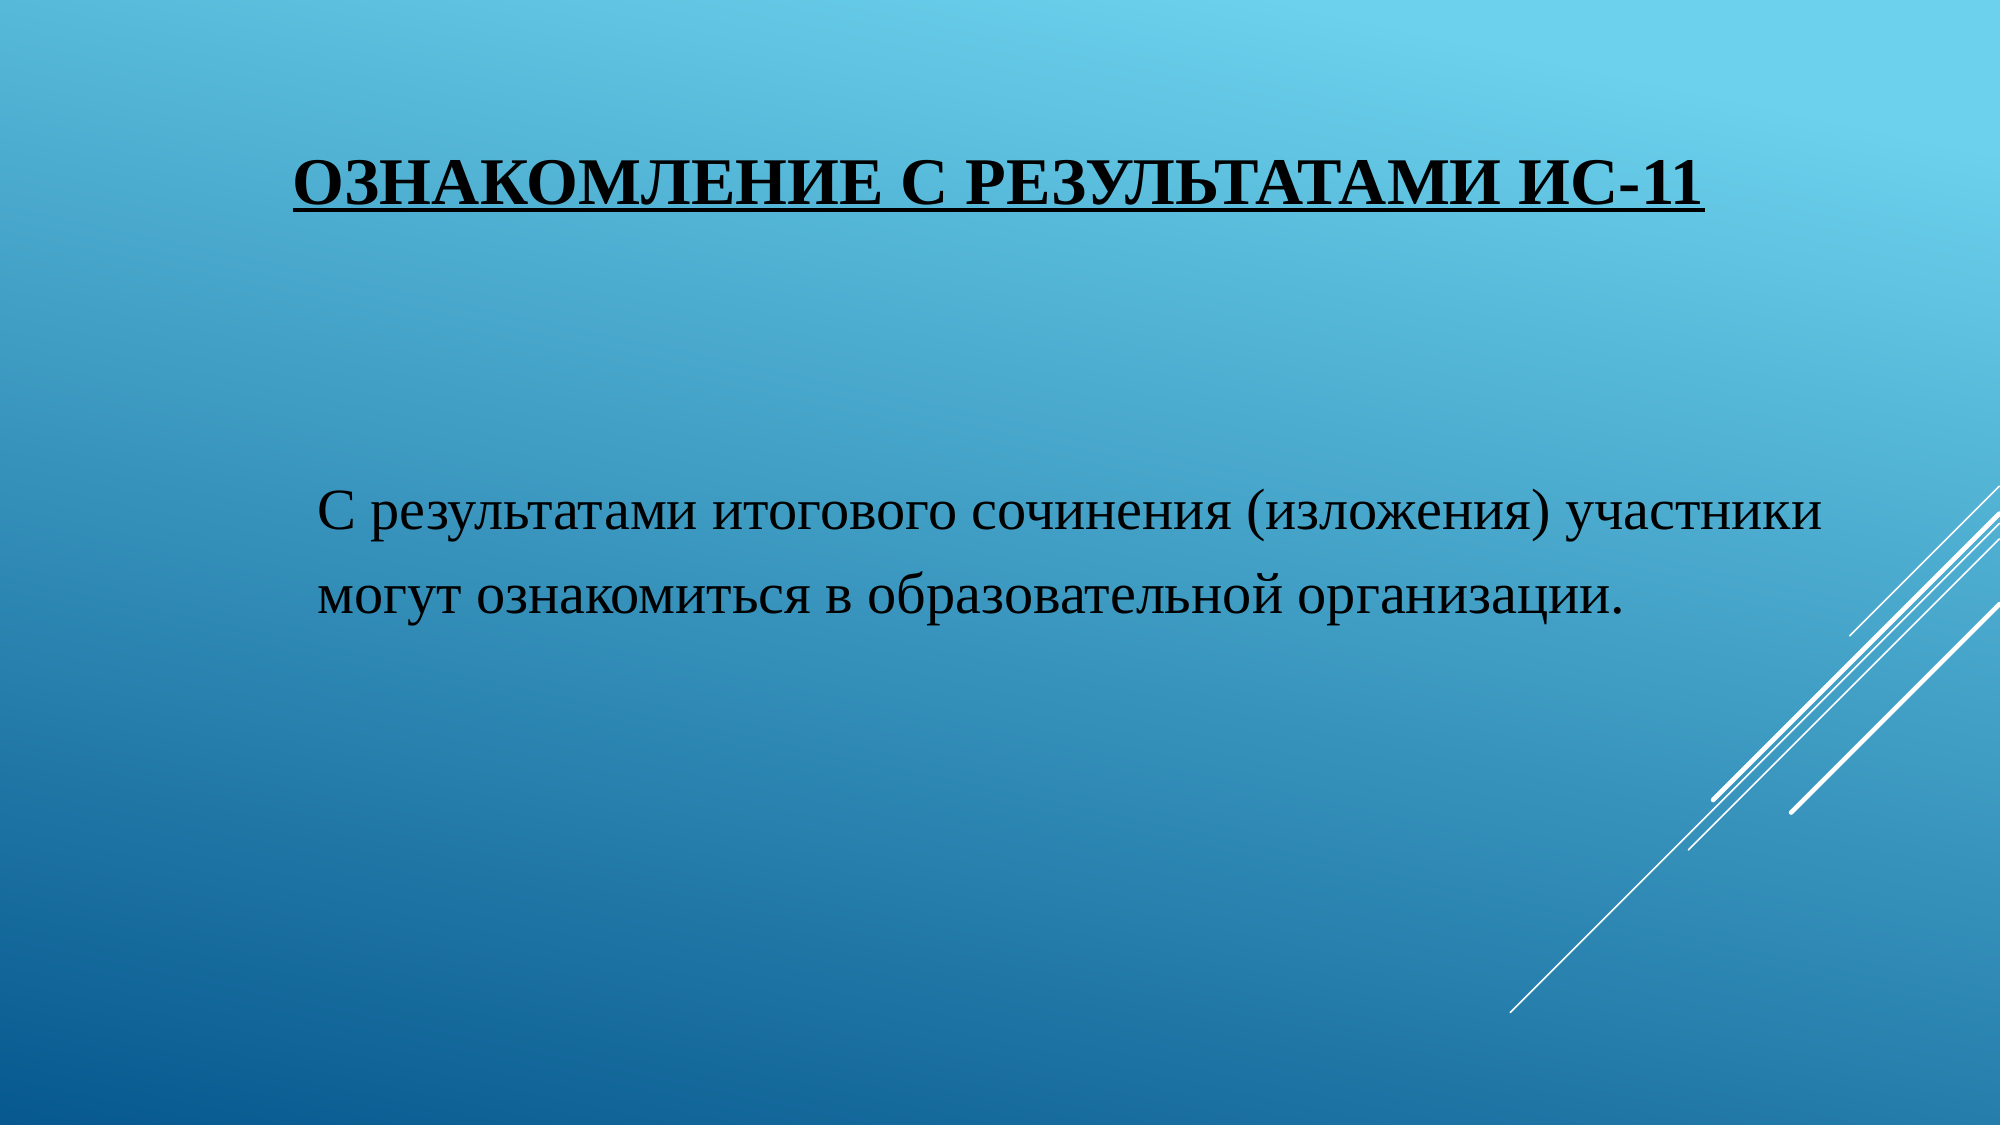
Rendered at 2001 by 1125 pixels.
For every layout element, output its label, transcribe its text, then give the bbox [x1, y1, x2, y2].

list С результатами итогового сочинения (изложения) участники могут ознакомиться в образовательной организации. [302, 224, 1862, 1048]
title Ознакомление с результатами ИС-11 [136, 72, 1862, 225]
